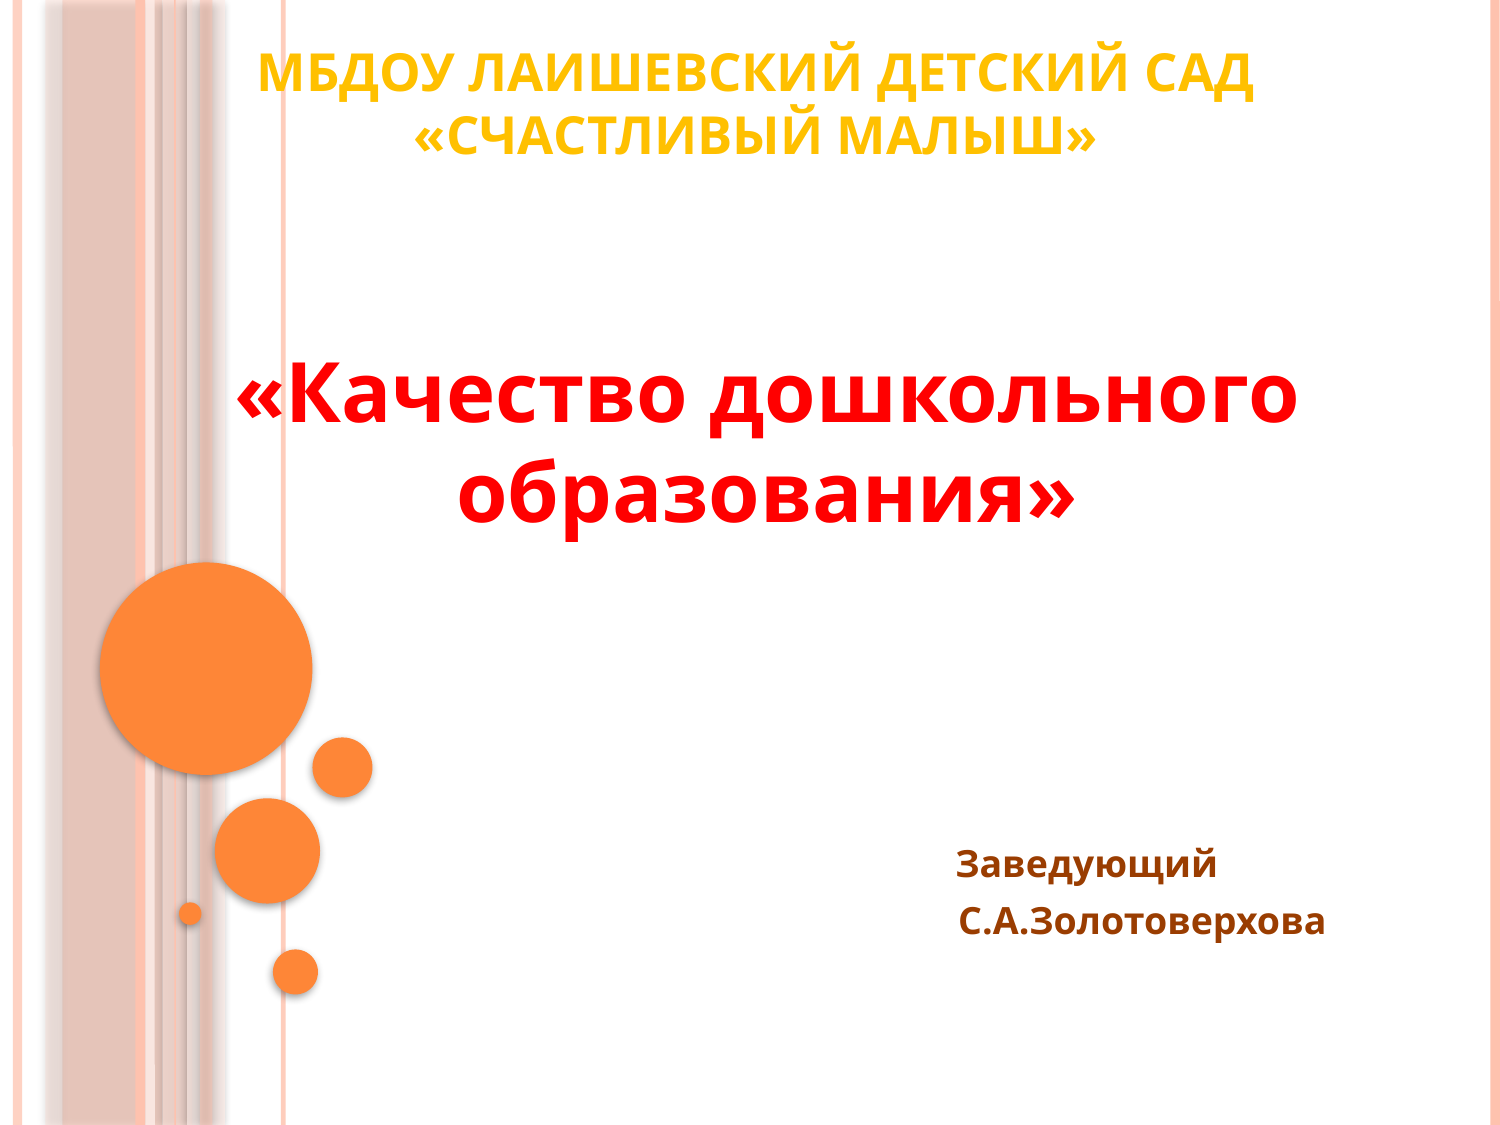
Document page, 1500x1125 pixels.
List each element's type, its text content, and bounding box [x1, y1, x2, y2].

title МБДОУ Лаишевский детский сад «Счастливый малыш» [64, 30, 1447, 173]
subtitle «Качество дошкольного образования» Заведующий С.А.Золотоверхова [147, 219, 1388, 1046]
